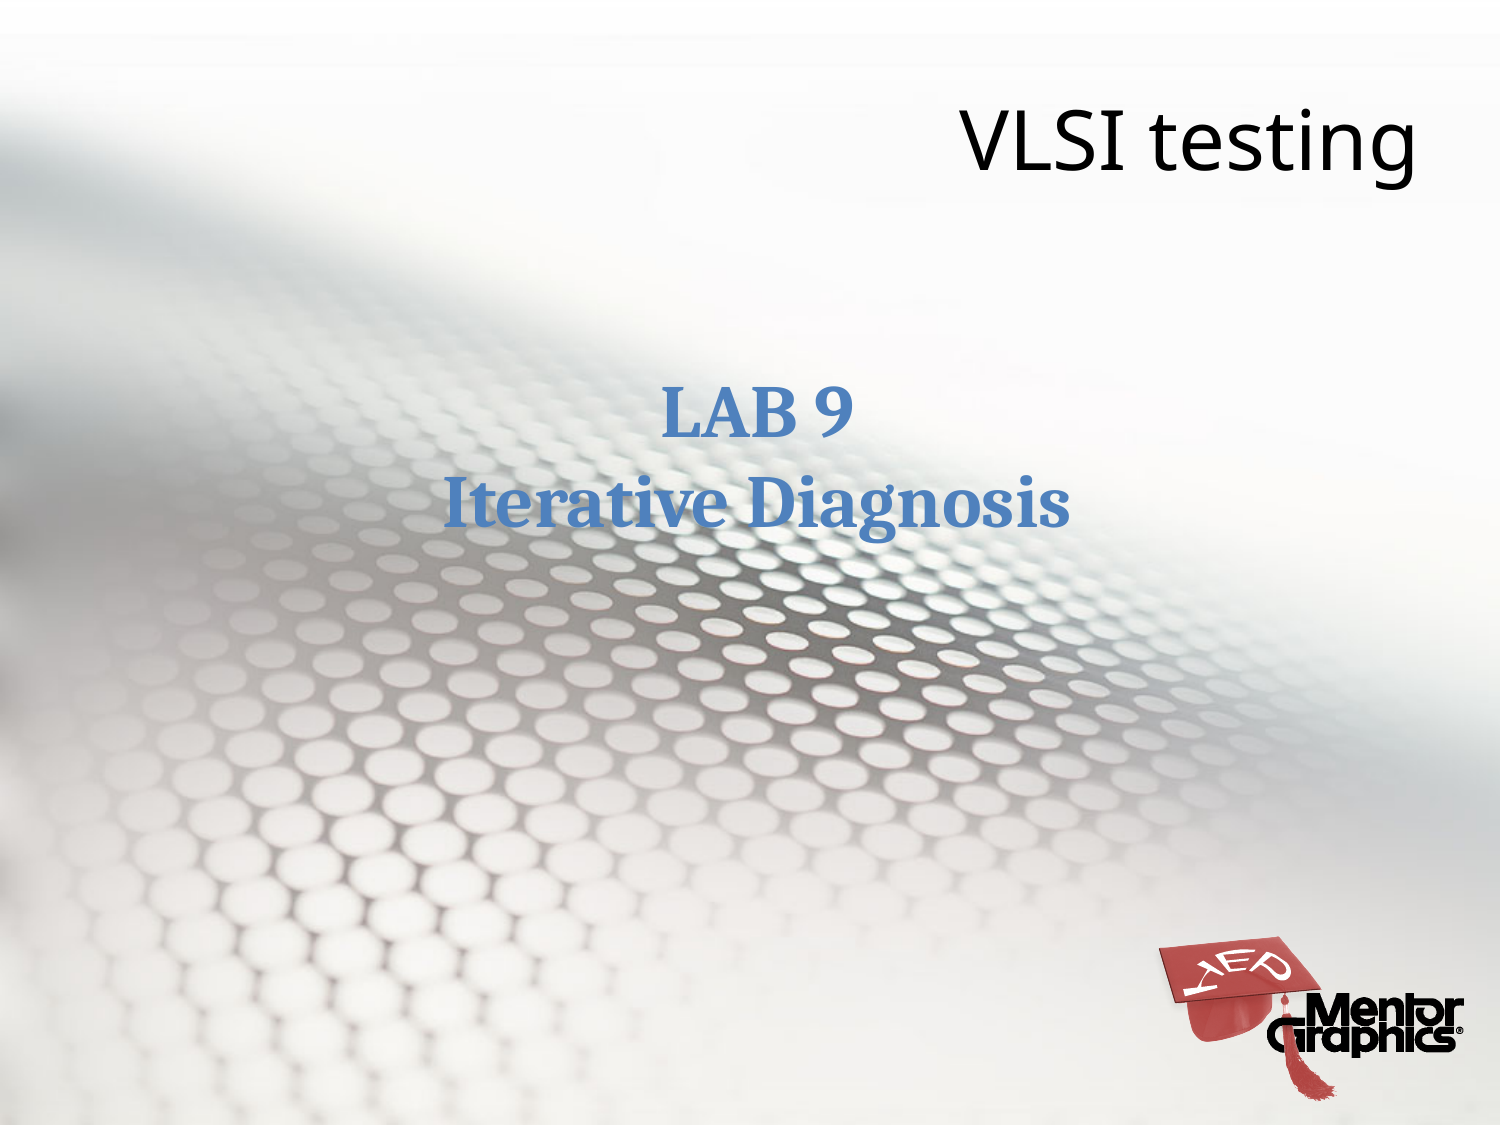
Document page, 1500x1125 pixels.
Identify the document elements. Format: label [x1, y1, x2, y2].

picture [0, 543, 1500, 1125]
title [404, 78, 1436, 197]
picture [0, 0, 1500, 341]
text_box [1157, 935, 1464, 1104]
text_box [0, 341, 1500, 543]
